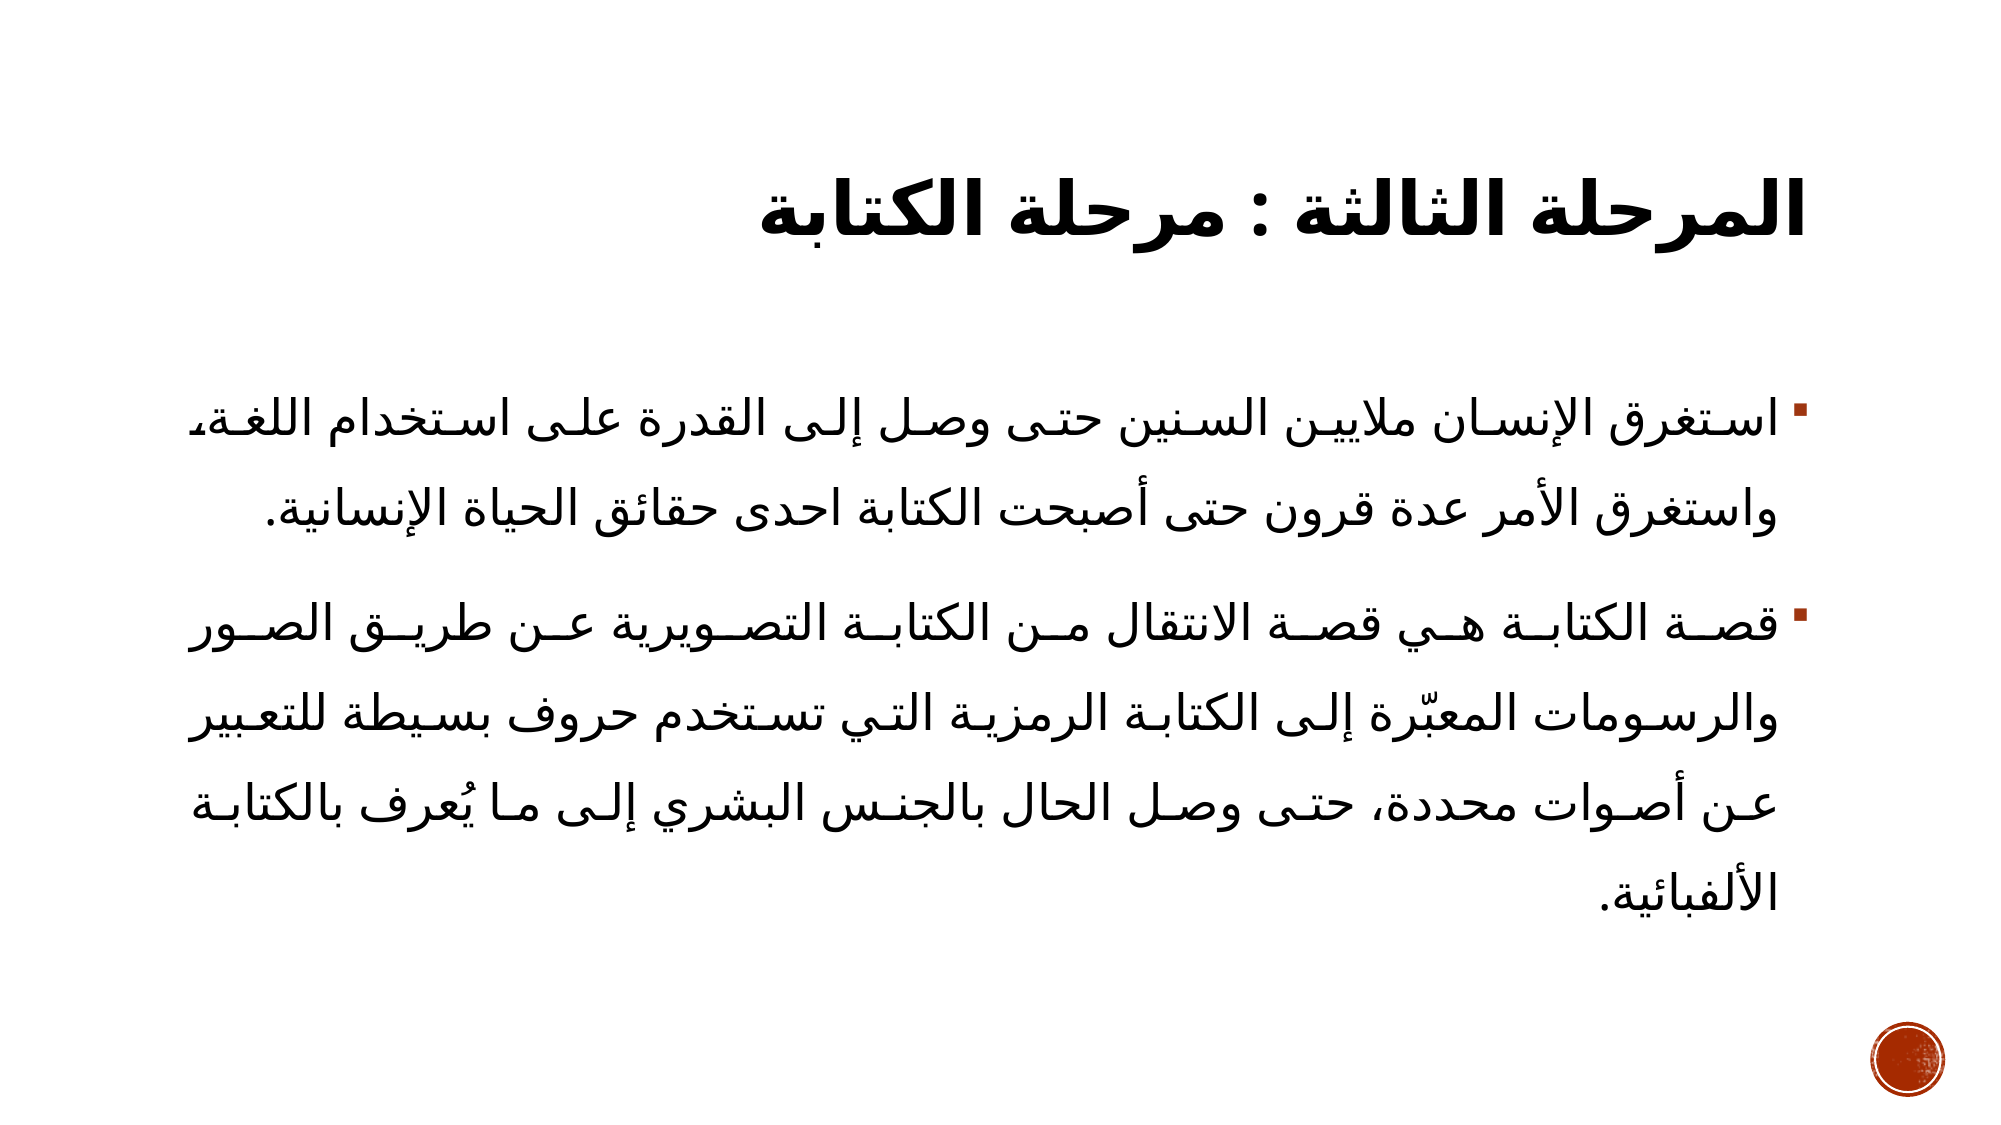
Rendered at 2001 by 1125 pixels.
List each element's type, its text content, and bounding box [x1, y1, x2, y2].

title المرحلة الثالثة : مرحلة الكتابة [175, 79, 1826, 344]
list استغرق الإنسان ملايين السنين حتى وصل إلى القدرة على استخدام اللغة، واستغرق الأمر عدة قرون حتى أصبحت الكتابة احدى حقائق الحياة الإنسانية. قصة الكتابة هي قصة الانتقال من الكتابة التصويرية عن طريق الصور والرسومات المعبّرة إلى الكتابة الرمزية التي تستخدم حروف بسيطة للتعبير عن أصوات محددة، حتى وصل الحال بالجنس البشري إلى ما يُعرف بالكتابة الألفبائية. [175, 348, 1826, 1013]
